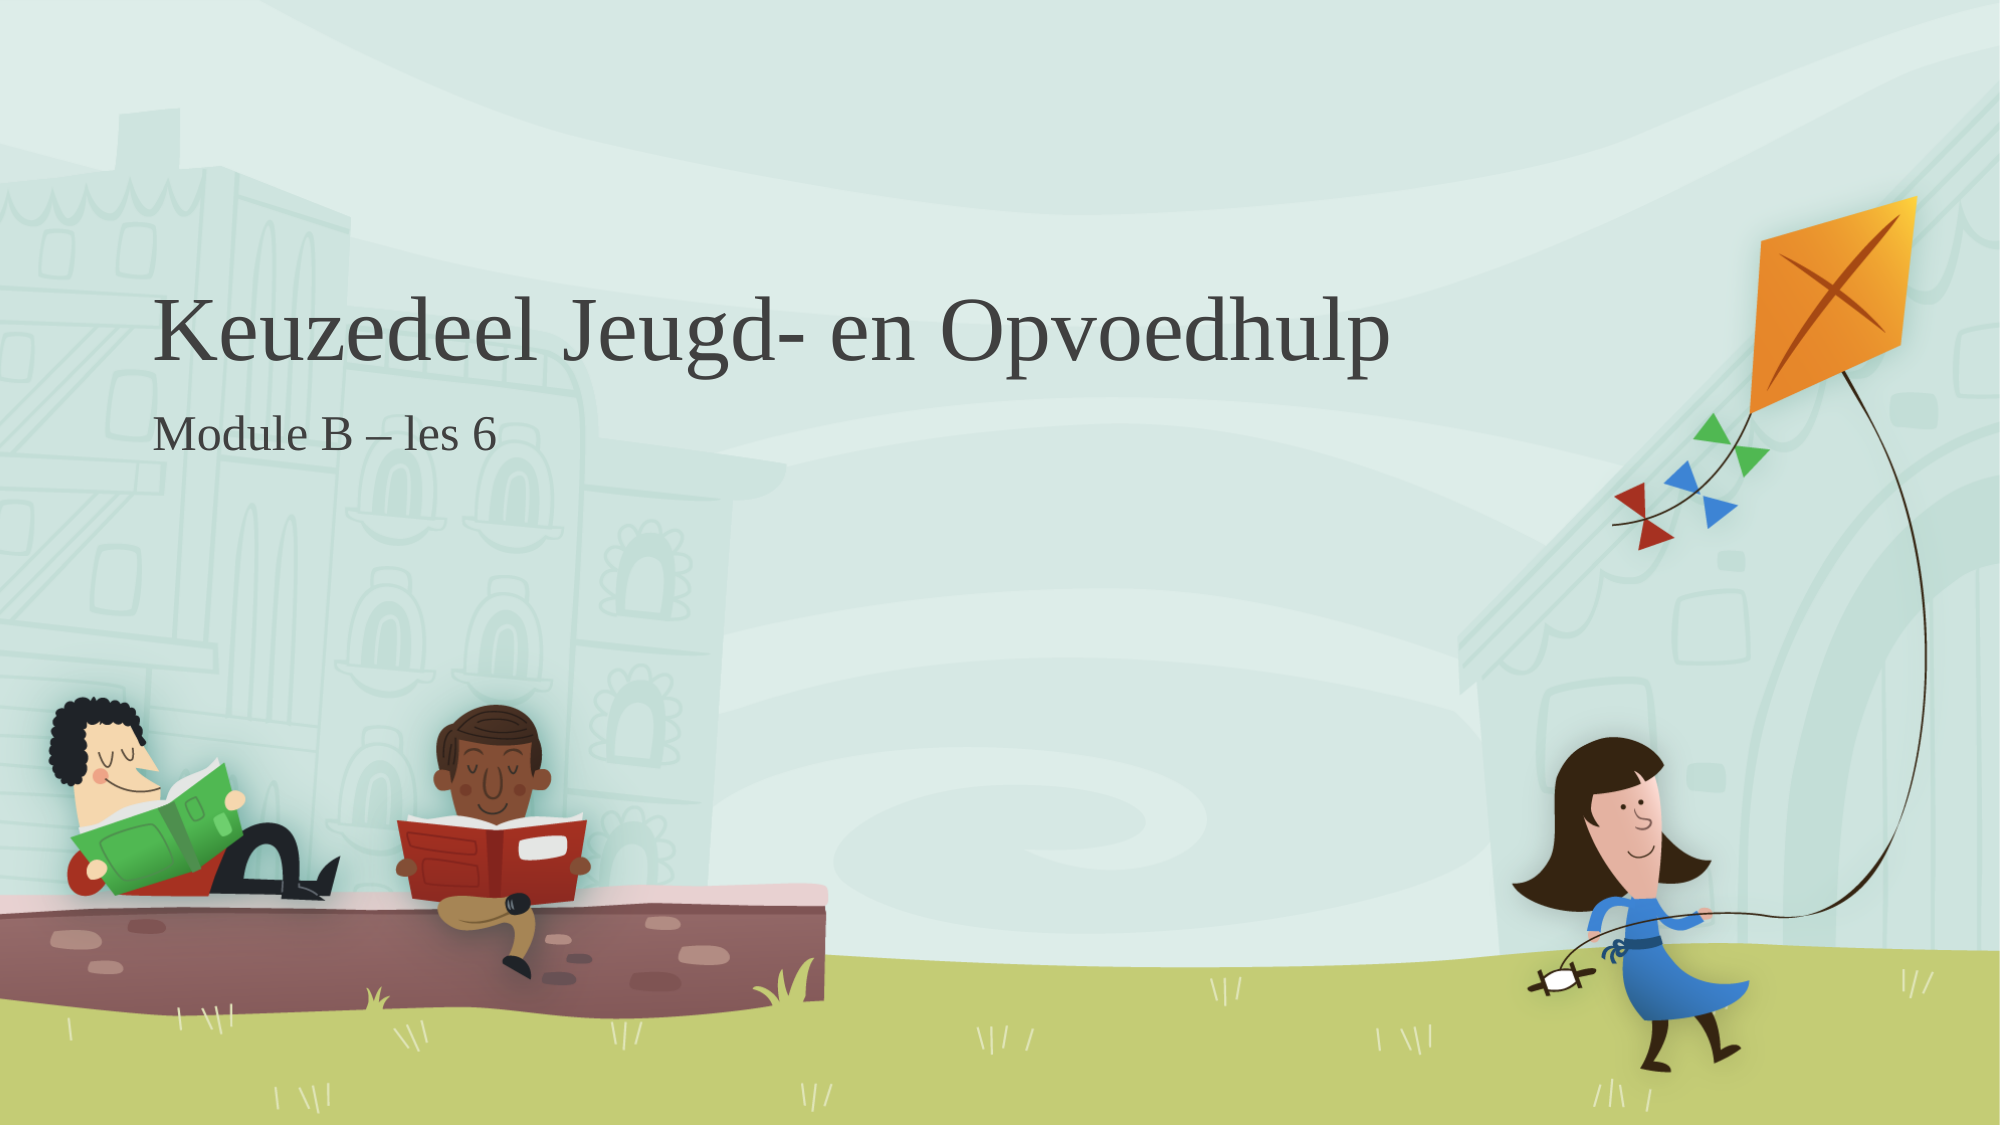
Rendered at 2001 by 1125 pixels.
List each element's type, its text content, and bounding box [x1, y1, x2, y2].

picture [0, 0, 2000, 1125]
title Keuzedeel Jeugd- en Opvoedhulp [137, 87, 1525, 388]
subtitle Module B – les 6 [137, 399, 1300, 550]
